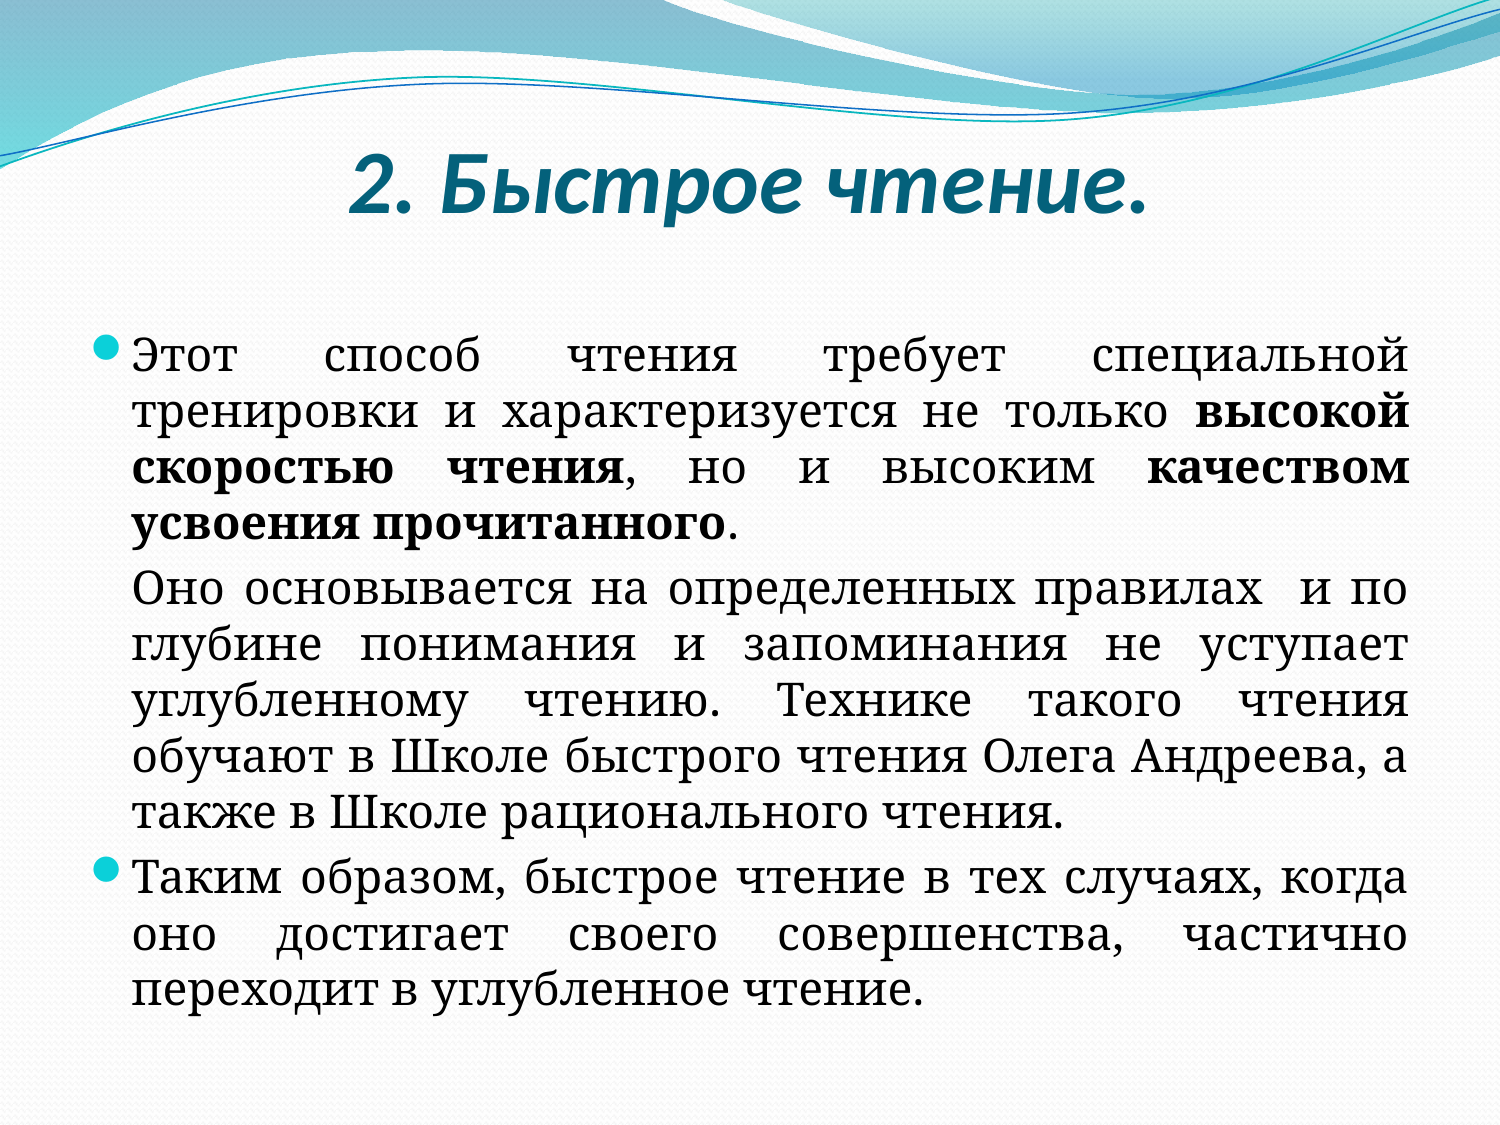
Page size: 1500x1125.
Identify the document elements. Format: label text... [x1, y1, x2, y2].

list Этот способ чтения требует специальной тренировки и характеризуется не только высокой скоростью чтения, но и высоким качеством усвоения прочитанного. Оно основывается на определенных правилах и по глубине понимания и запоминания не уступает углубленному чтению. Технике такого чтения обучают в Школе быстрого чтения Олега Андреева, а также в Школе рационального чтения. Таким образом, быстрое чтение в тех случаях, когда оно достигает своего совершенства, частично переходит в углубленное чтение. [75, 317, 1425, 1038]
title 2. Быстрое чтение. [75, 115, 1425, 232]
